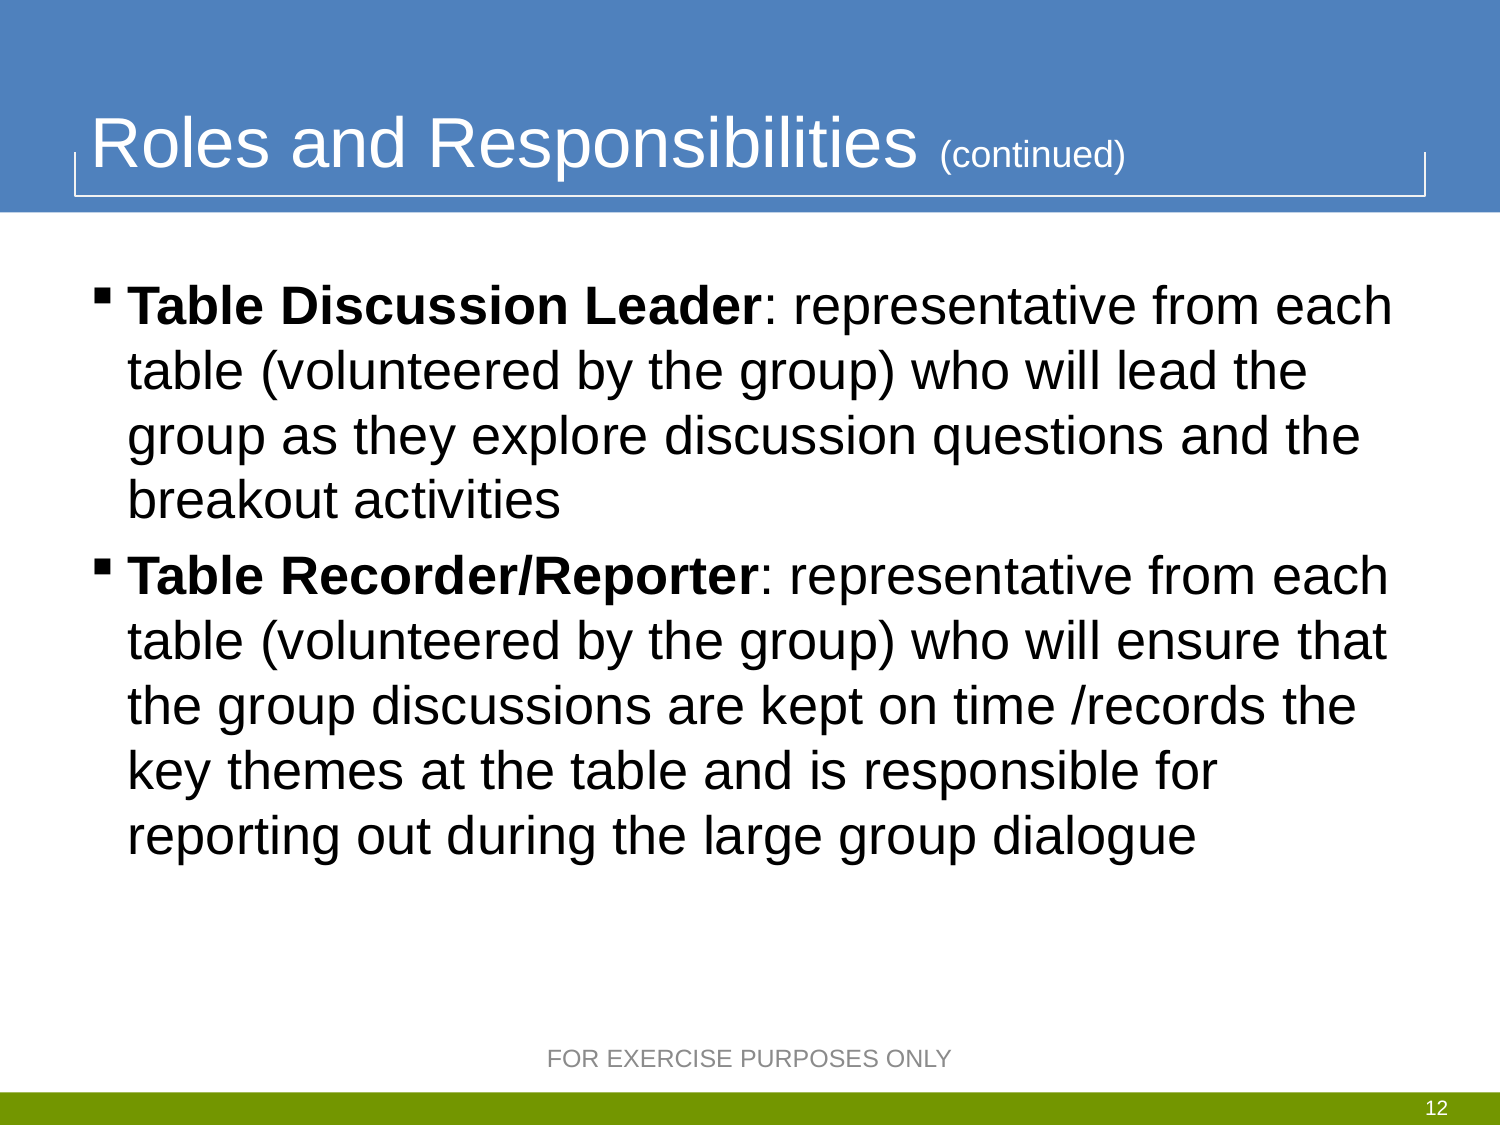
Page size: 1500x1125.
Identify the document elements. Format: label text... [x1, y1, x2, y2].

title Roles and Responsibilities (continued) [74, 44, 1426, 233]
footer FOR EXERCISE PURPOSES ONLY [512, 1042, 988, 1103]
list Table Discussion Leader: representative from each table (volunteered by the group) who will lead the group as they explore discussion questions and the breakout activities Table Recorder/Reporter: representative from each table (volunteered by the group) who will ensure that the group discussions are kept on time /records the key themes at the table and is responsible for reporting out during the large group dialogue [74, 262, 1426, 1006]
